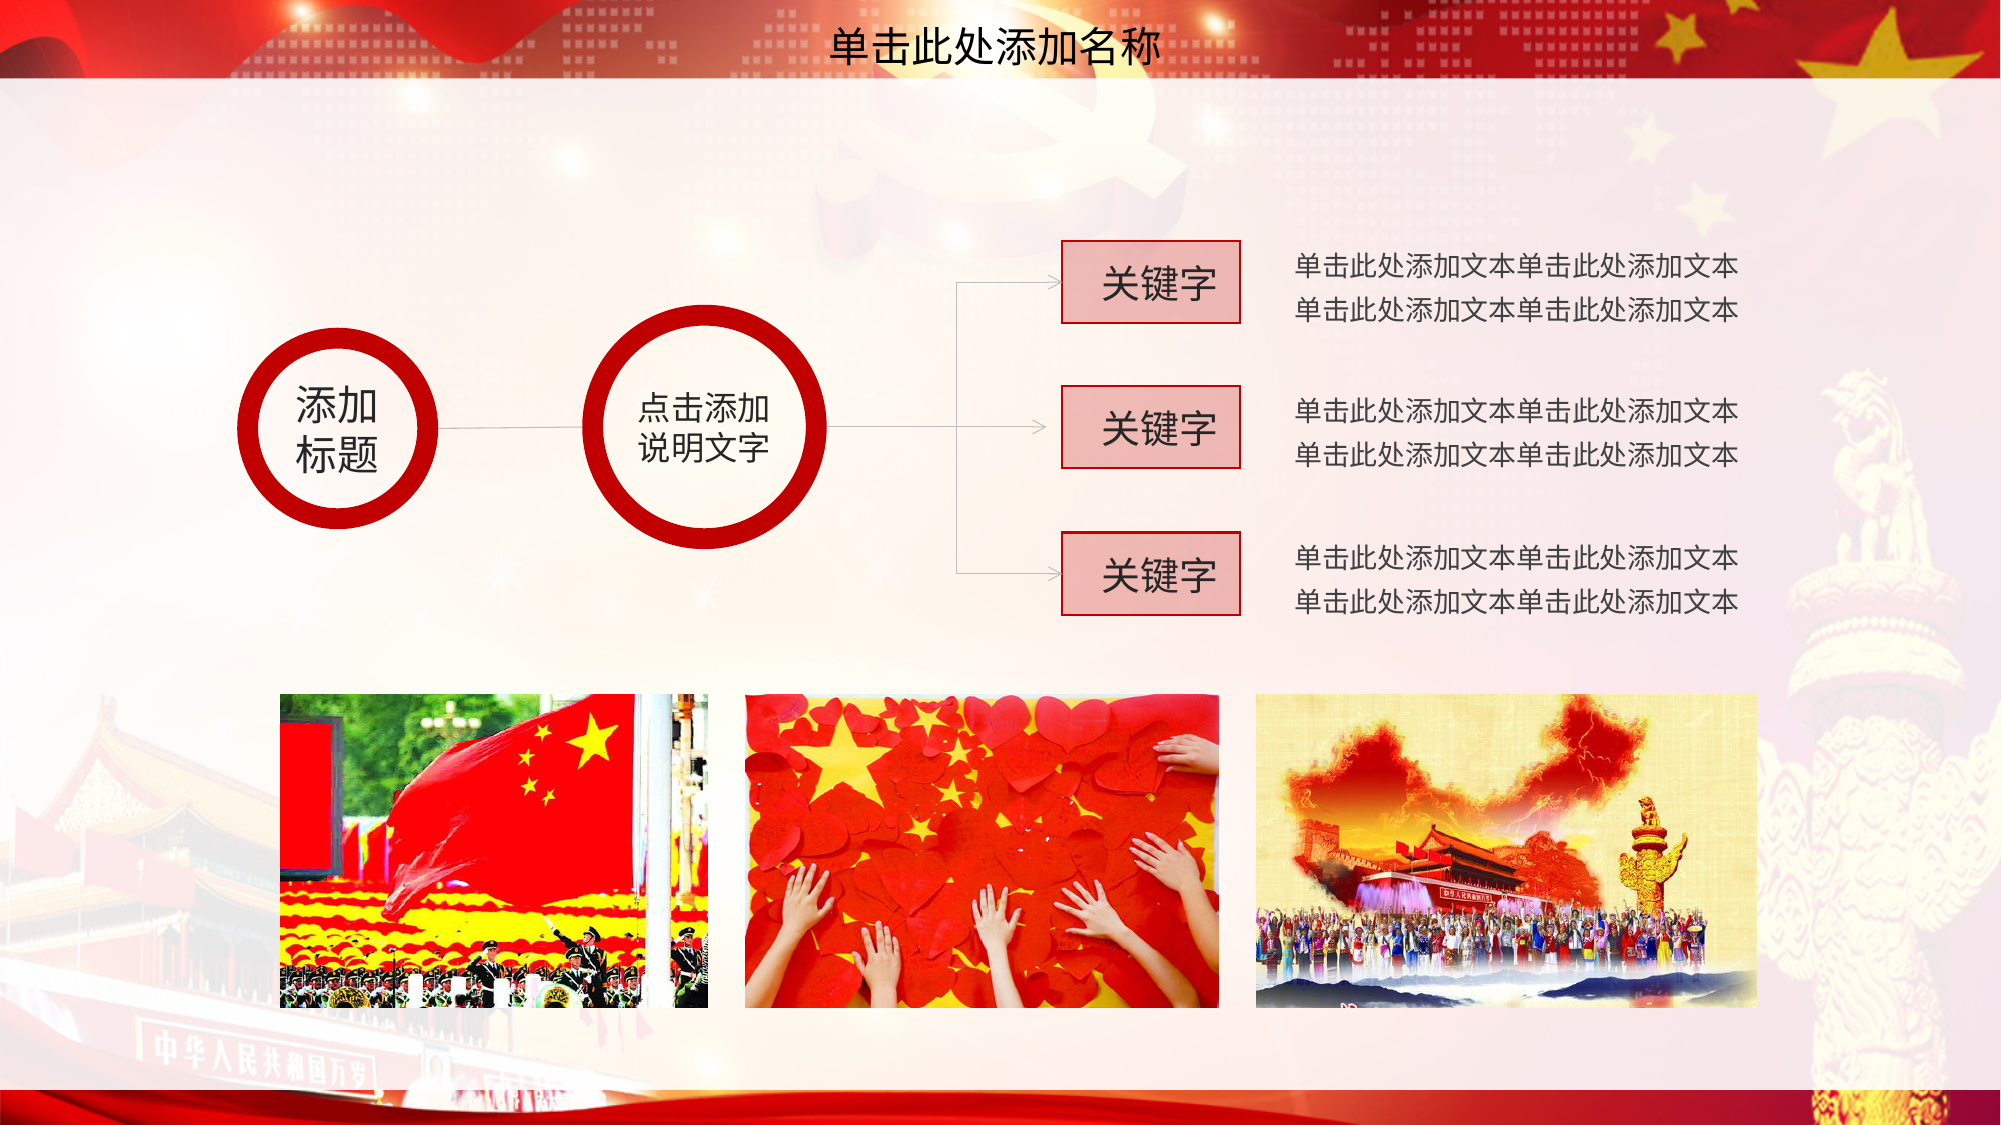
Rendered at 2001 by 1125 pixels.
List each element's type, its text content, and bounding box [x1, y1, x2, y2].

text_box 点击添加说明文字 [592, 315, 817, 539]
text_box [1062, 240, 1249, 324]
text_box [826, 283, 1047, 575]
picture [0, 0, 2001, 1125]
text_box 添加标题 [247, 338, 428, 519]
text_box [0, 77, 2000, 1091]
picture [1256, 694, 1757, 1008]
text_box 单击此处添加名称 [753, 12, 1238, 78]
picture [745, 694, 1219, 1008]
text_box 单击此处添加文本单击此处添加文本 单击此处添加文本单击此处添加文本 [1279, 231, 1827, 334]
picture [280, 694, 708, 1008]
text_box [1062, 385, 1249, 469]
text_box 单击此处添加文本单击此处添加文本 单击此处添加文本单击此处添加文本 [1279, 523, 1827, 625]
text_box 单击此处添加文本单击此处添加文本 单击此处添加文本单击此处添加文本 [1279, 376, 1827, 479]
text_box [1062, 532, 1249, 616]
